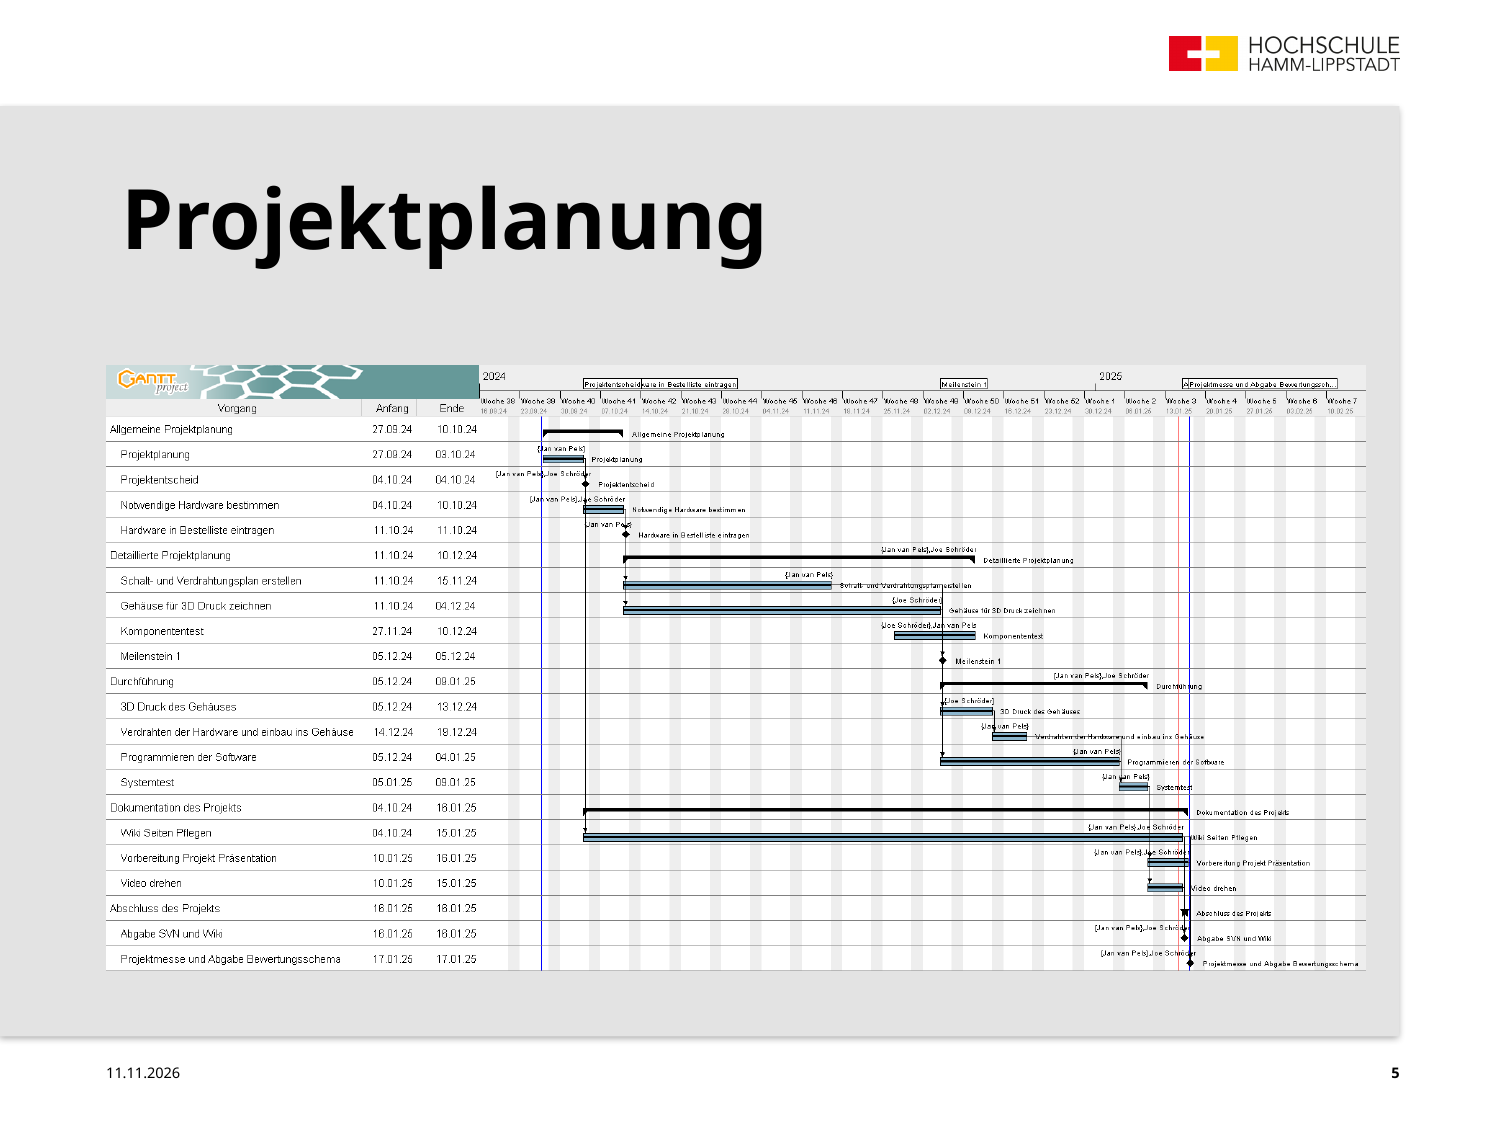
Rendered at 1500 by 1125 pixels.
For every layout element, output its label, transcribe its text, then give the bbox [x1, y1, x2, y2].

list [105, 365, 1366, 971]
slide_number 5 [1049, 1065, 1400, 1084]
picture [1169, 36, 1400, 71]
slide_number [106, 1065, 457, 1084]
title Projektplanung [106, 122, 1366, 310]
